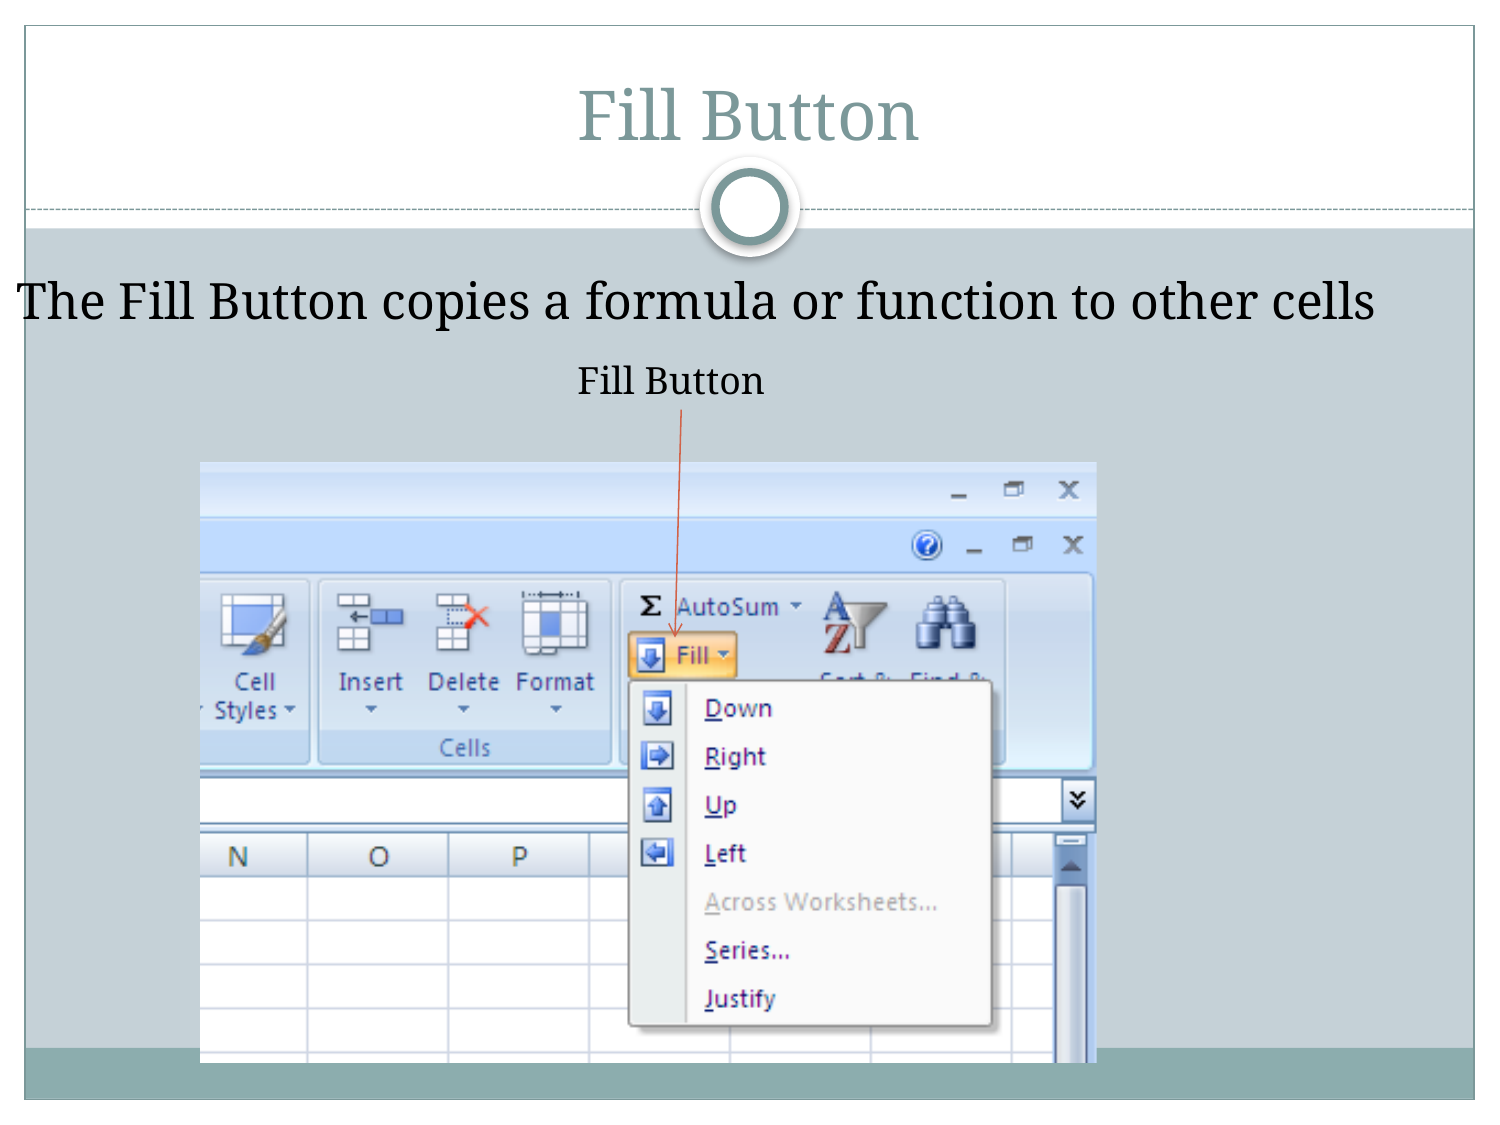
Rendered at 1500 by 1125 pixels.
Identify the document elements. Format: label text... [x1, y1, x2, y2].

title Fill Button [49, 37, 1450, 162]
text_box Fill Button [562, 349, 800, 410]
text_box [674, 410, 682, 638]
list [199, 462, 1097, 1063]
text_box The Fill Button copies a formula or function to other cells [1, 262, 1392, 338]
